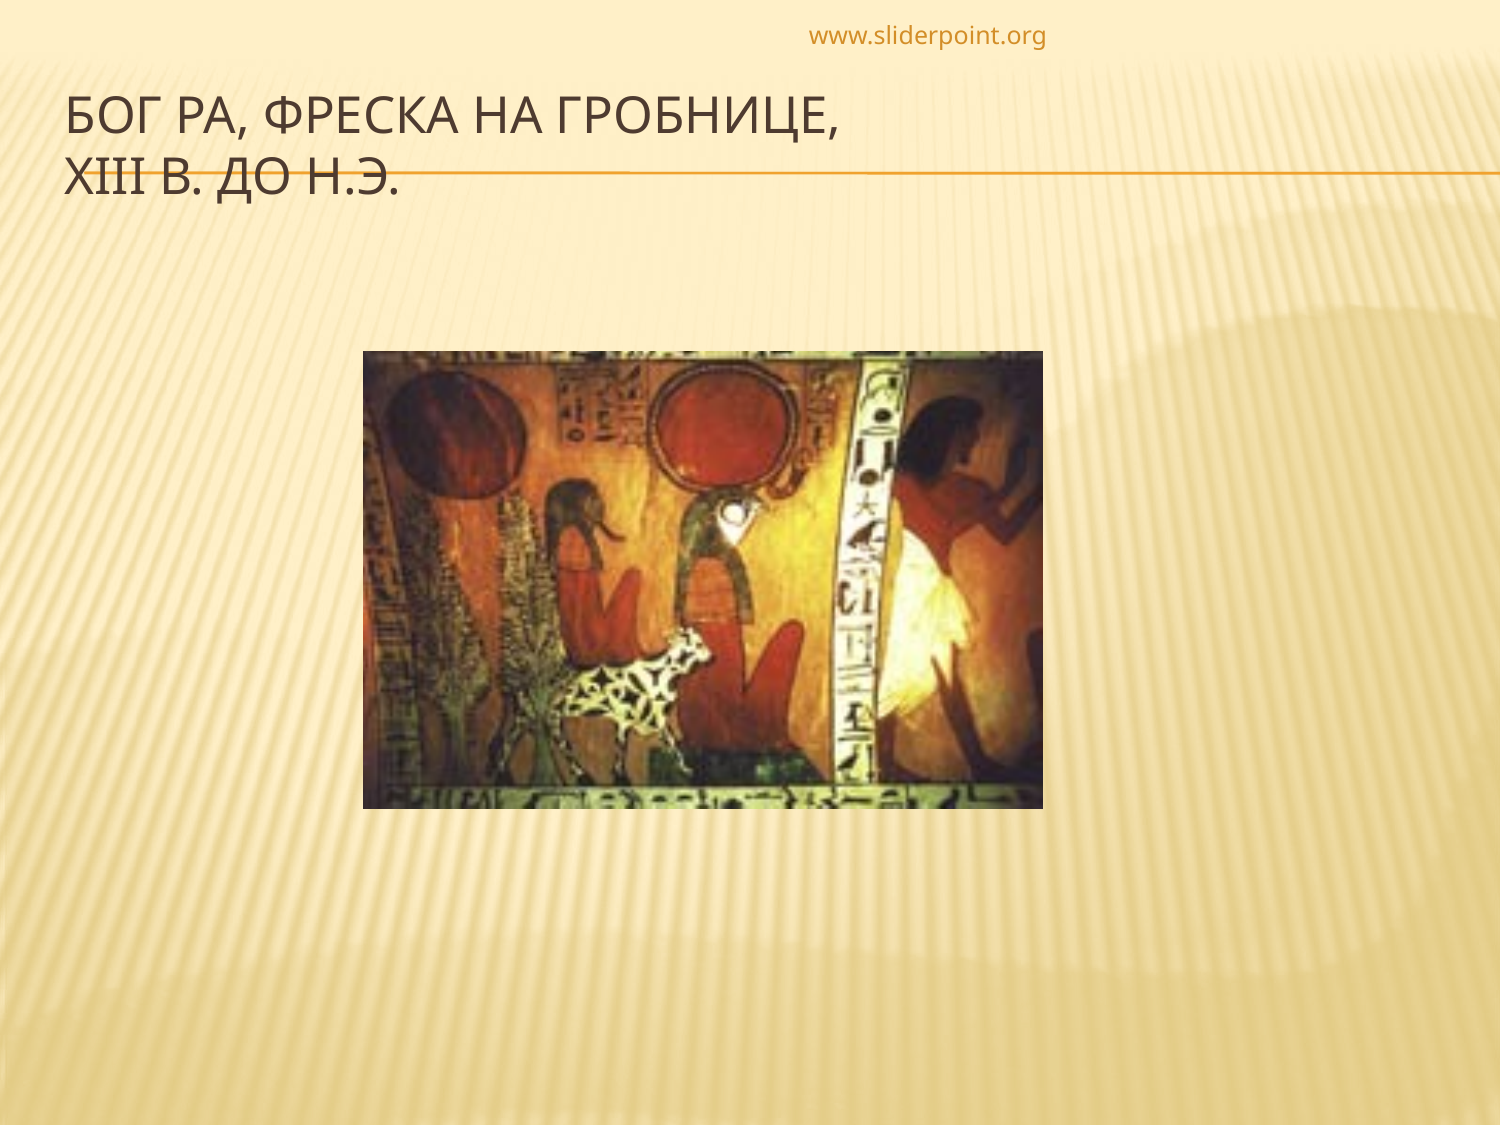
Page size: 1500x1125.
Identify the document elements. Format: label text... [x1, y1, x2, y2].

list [362, 351, 1044, 809]
footer www.sliderpoint.org [587, 12, 1063, 60]
title Бог Ра, фреска на гробнице, XIII в. до н.э. [50, 75, 1475, 213]
